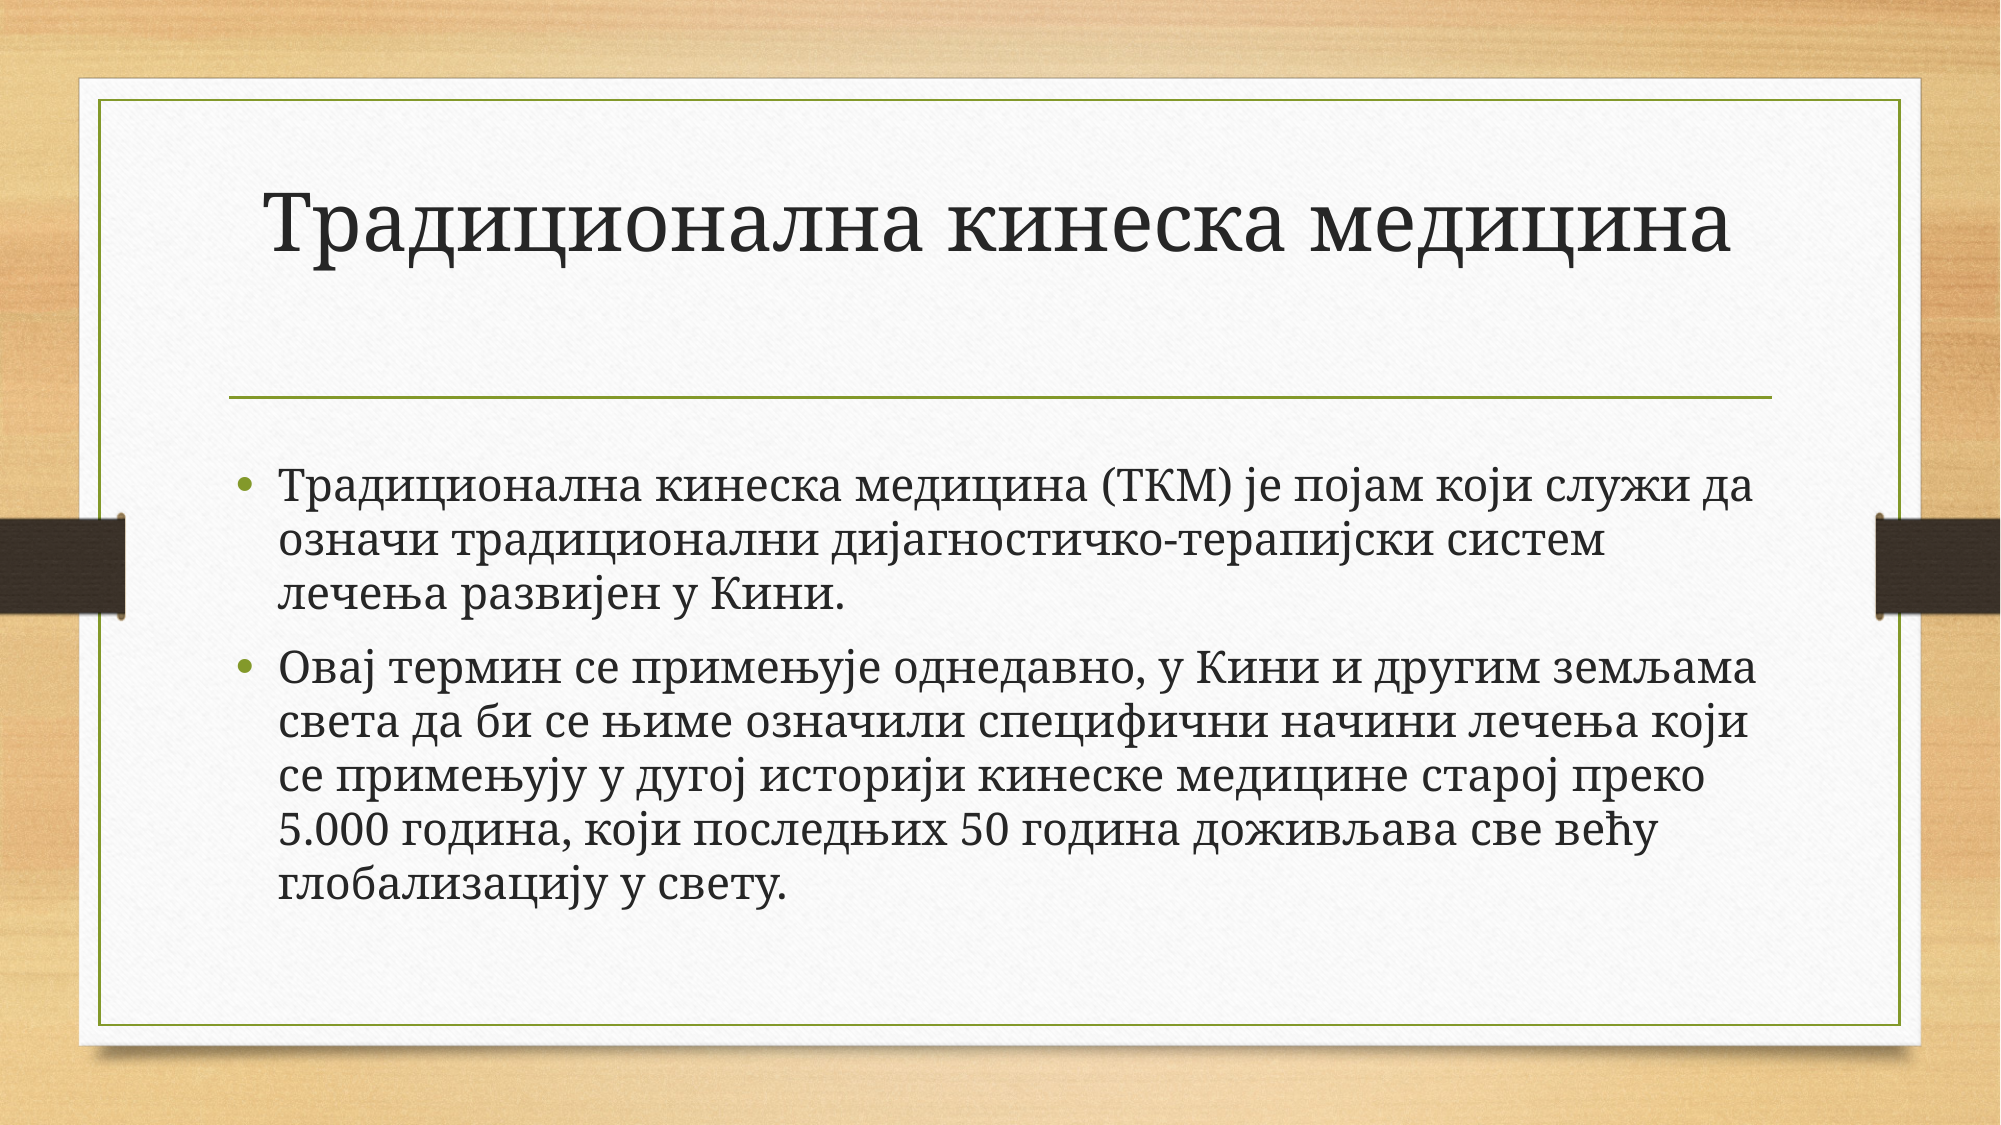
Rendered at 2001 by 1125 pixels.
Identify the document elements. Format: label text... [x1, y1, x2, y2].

title Традиционална кинеска медицина [212, 161, 1788, 375]
picture [0, 0, 2001, 1125]
list Традиционална кинеска медицина (ТКМ) је појам који служи да означи традиционални дијагностичко-терапијски систем лечења развијен у Кини. Овај термин се примењује однедавно, у Кини и другим земљама света да би се њиме означили специфични начини лечења који се примењују у дугој историји кинеске медицине старој преко 5.000 година, који последњих 50 година доживљава све већу глобализацију у свету. [220, 375, 1796, 920]
